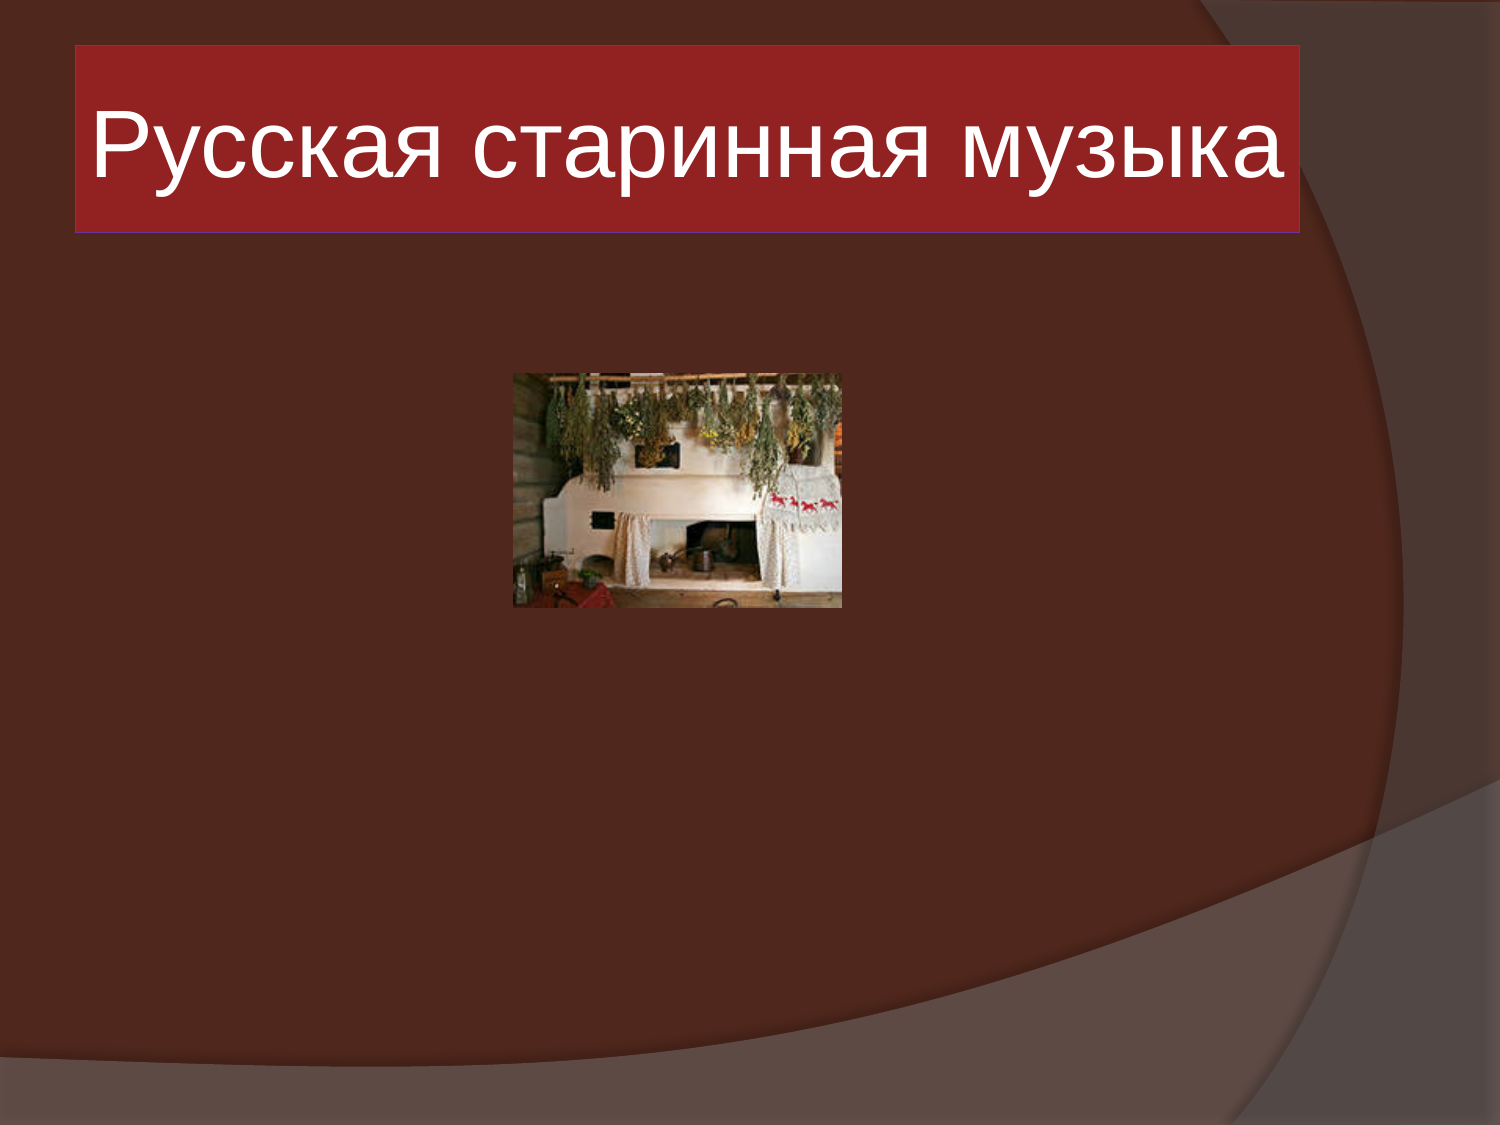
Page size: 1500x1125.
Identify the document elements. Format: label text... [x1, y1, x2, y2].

title Русская старинная музыка [75, 45, 1300, 233]
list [513, 373, 843, 609]
